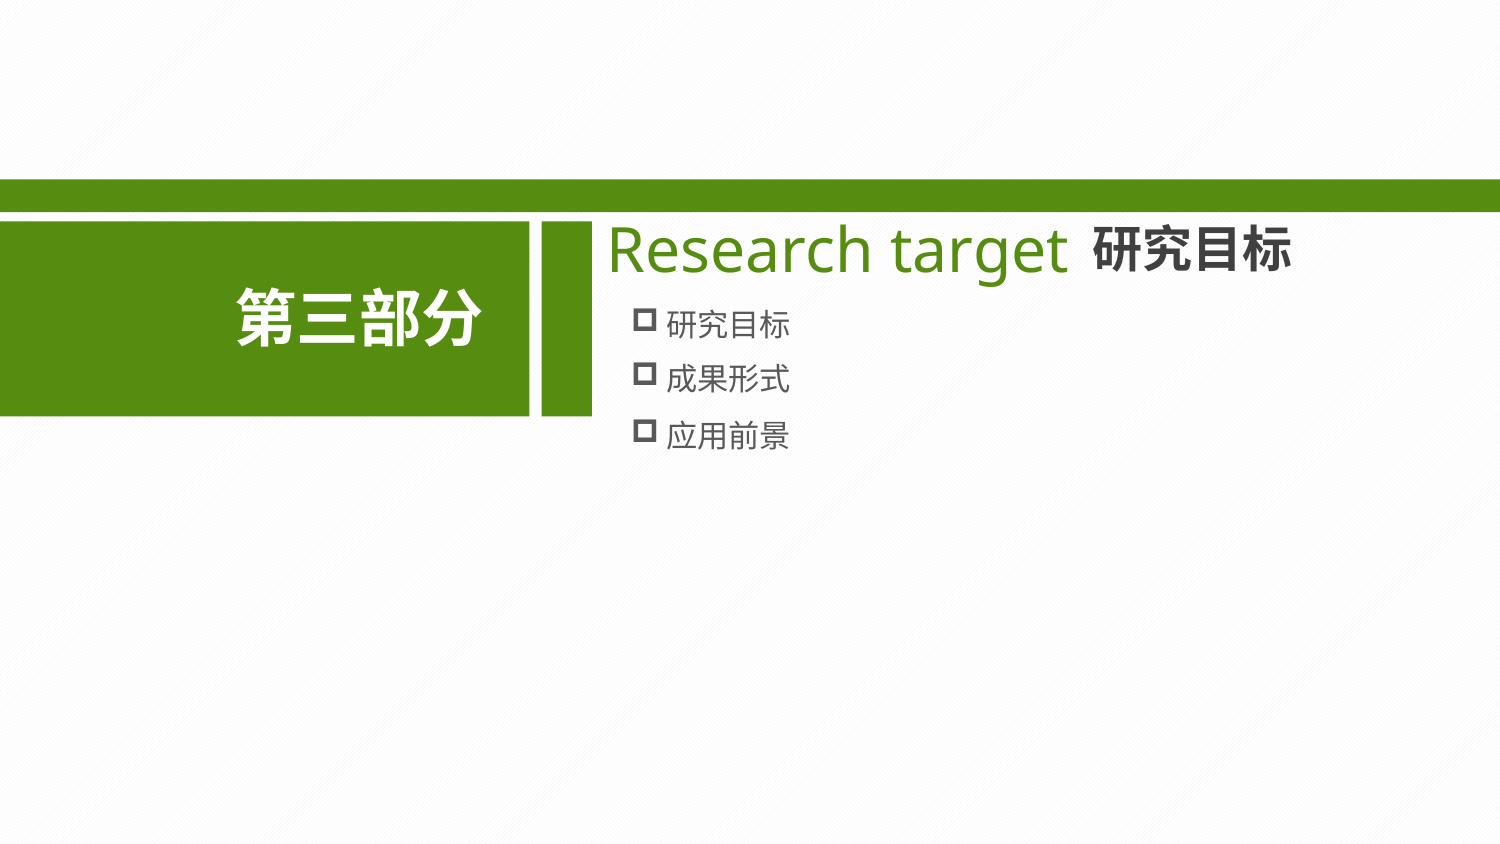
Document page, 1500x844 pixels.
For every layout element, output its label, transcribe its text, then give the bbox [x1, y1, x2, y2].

text_box 成果形式 [619, 353, 803, 402]
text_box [618, 204, 1306, 292]
text_box 第三部分 [223, 272, 496, 359]
text_box [0, 177, 1500, 214]
text_box [540, 219, 594, 418]
text_box 研究目标 [619, 300, 803, 349]
text_box [0, 219, 532, 418]
text_box 应用前景 [619, 410, 803, 460]
